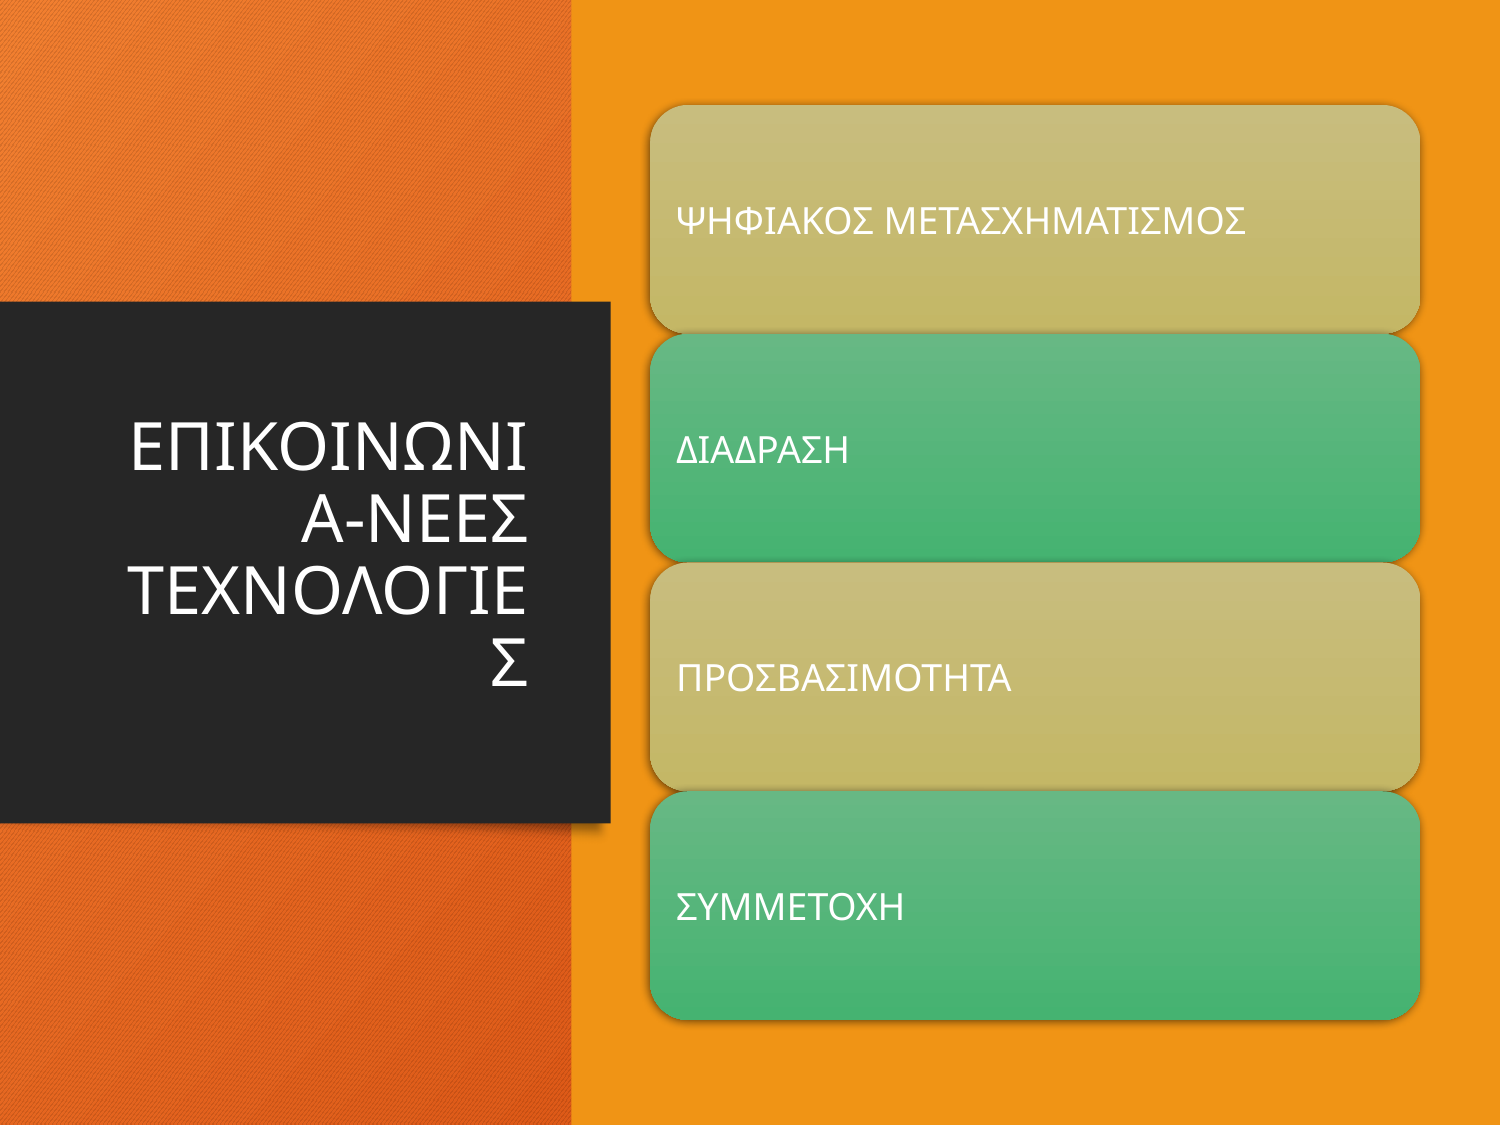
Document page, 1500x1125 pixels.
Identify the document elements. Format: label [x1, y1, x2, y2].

picture [0, 0, 1500, 1125]
list [649, 104, 1421, 1021]
